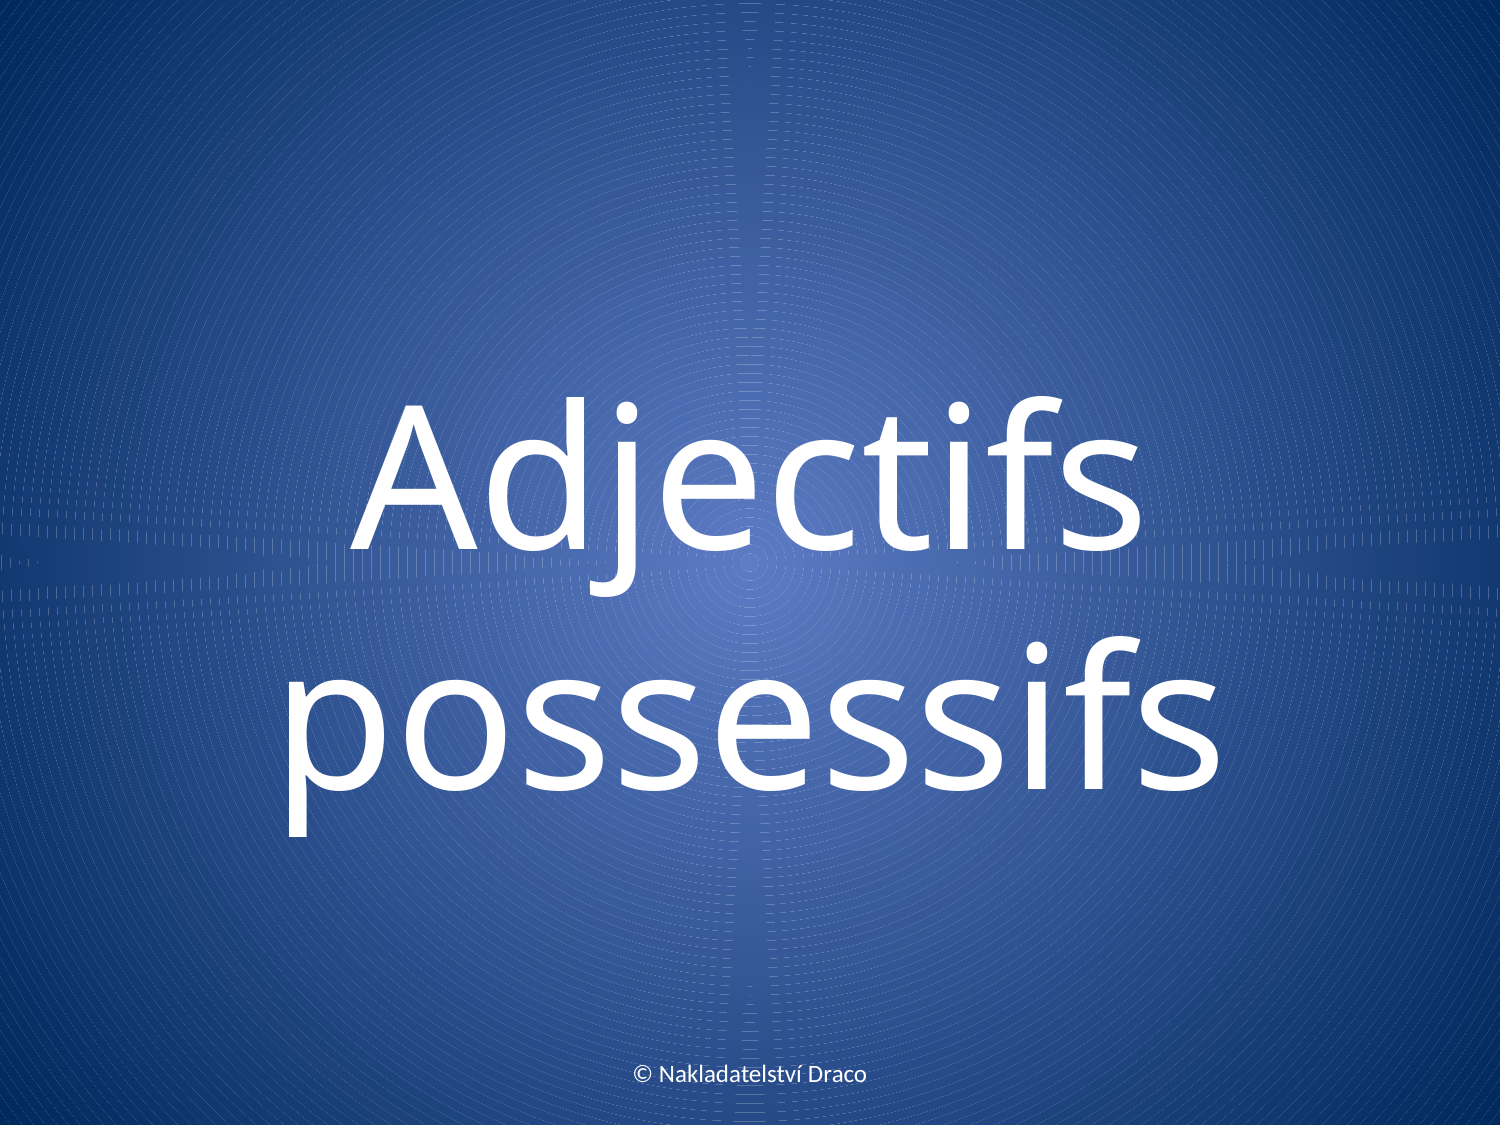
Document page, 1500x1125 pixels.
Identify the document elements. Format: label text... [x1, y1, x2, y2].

title Adjectifs possessifs [112, 349, 1388, 591]
footer © Nakladatelství Draco [512, 1042, 988, 1103]
